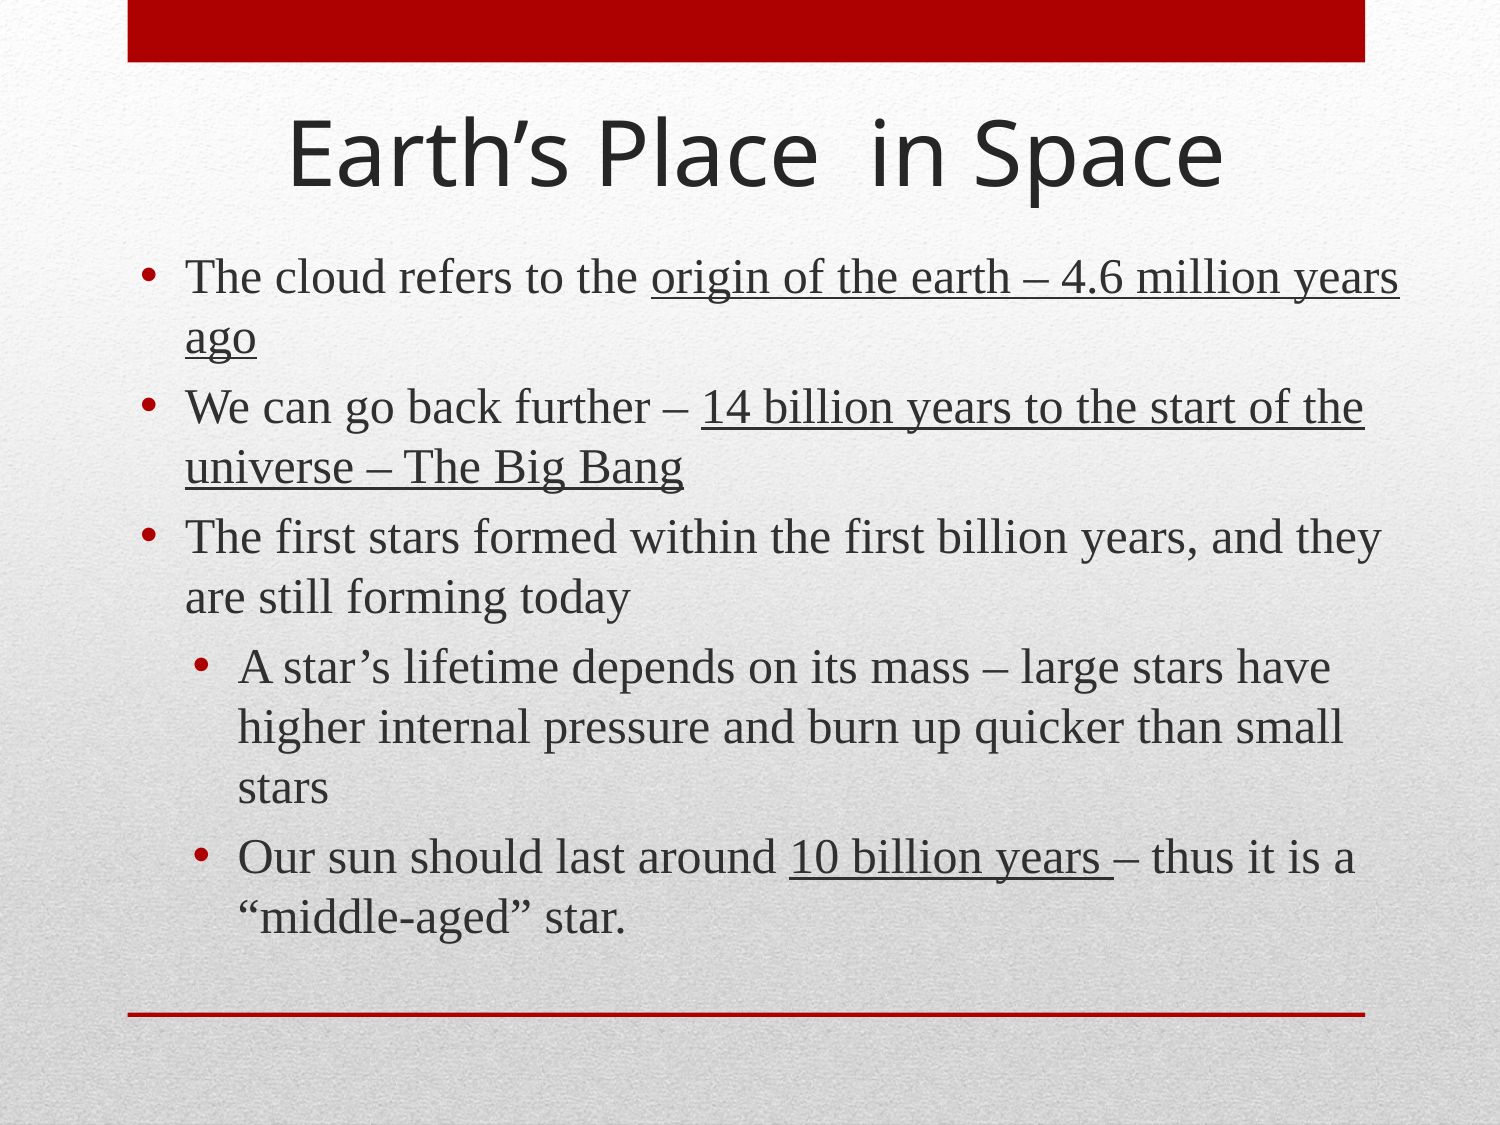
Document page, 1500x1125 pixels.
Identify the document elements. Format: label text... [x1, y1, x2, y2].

title Earth’s Place in Space [187, 24, 1325, 212]
list The cloud refers to the origin of the earth – 4.6 million years ago We can go back further – 14 billion years to the start of the universe – The Big Bang The first stars formed within the first billion years, and they are still forming today A star’s lifetime depends on its mass – large stars have higher internal pressure and burn up quicker than small stars Our sun should last around 10 billion years – thus it is a “middle-aged” star. [125, 212, 1450, 975]
